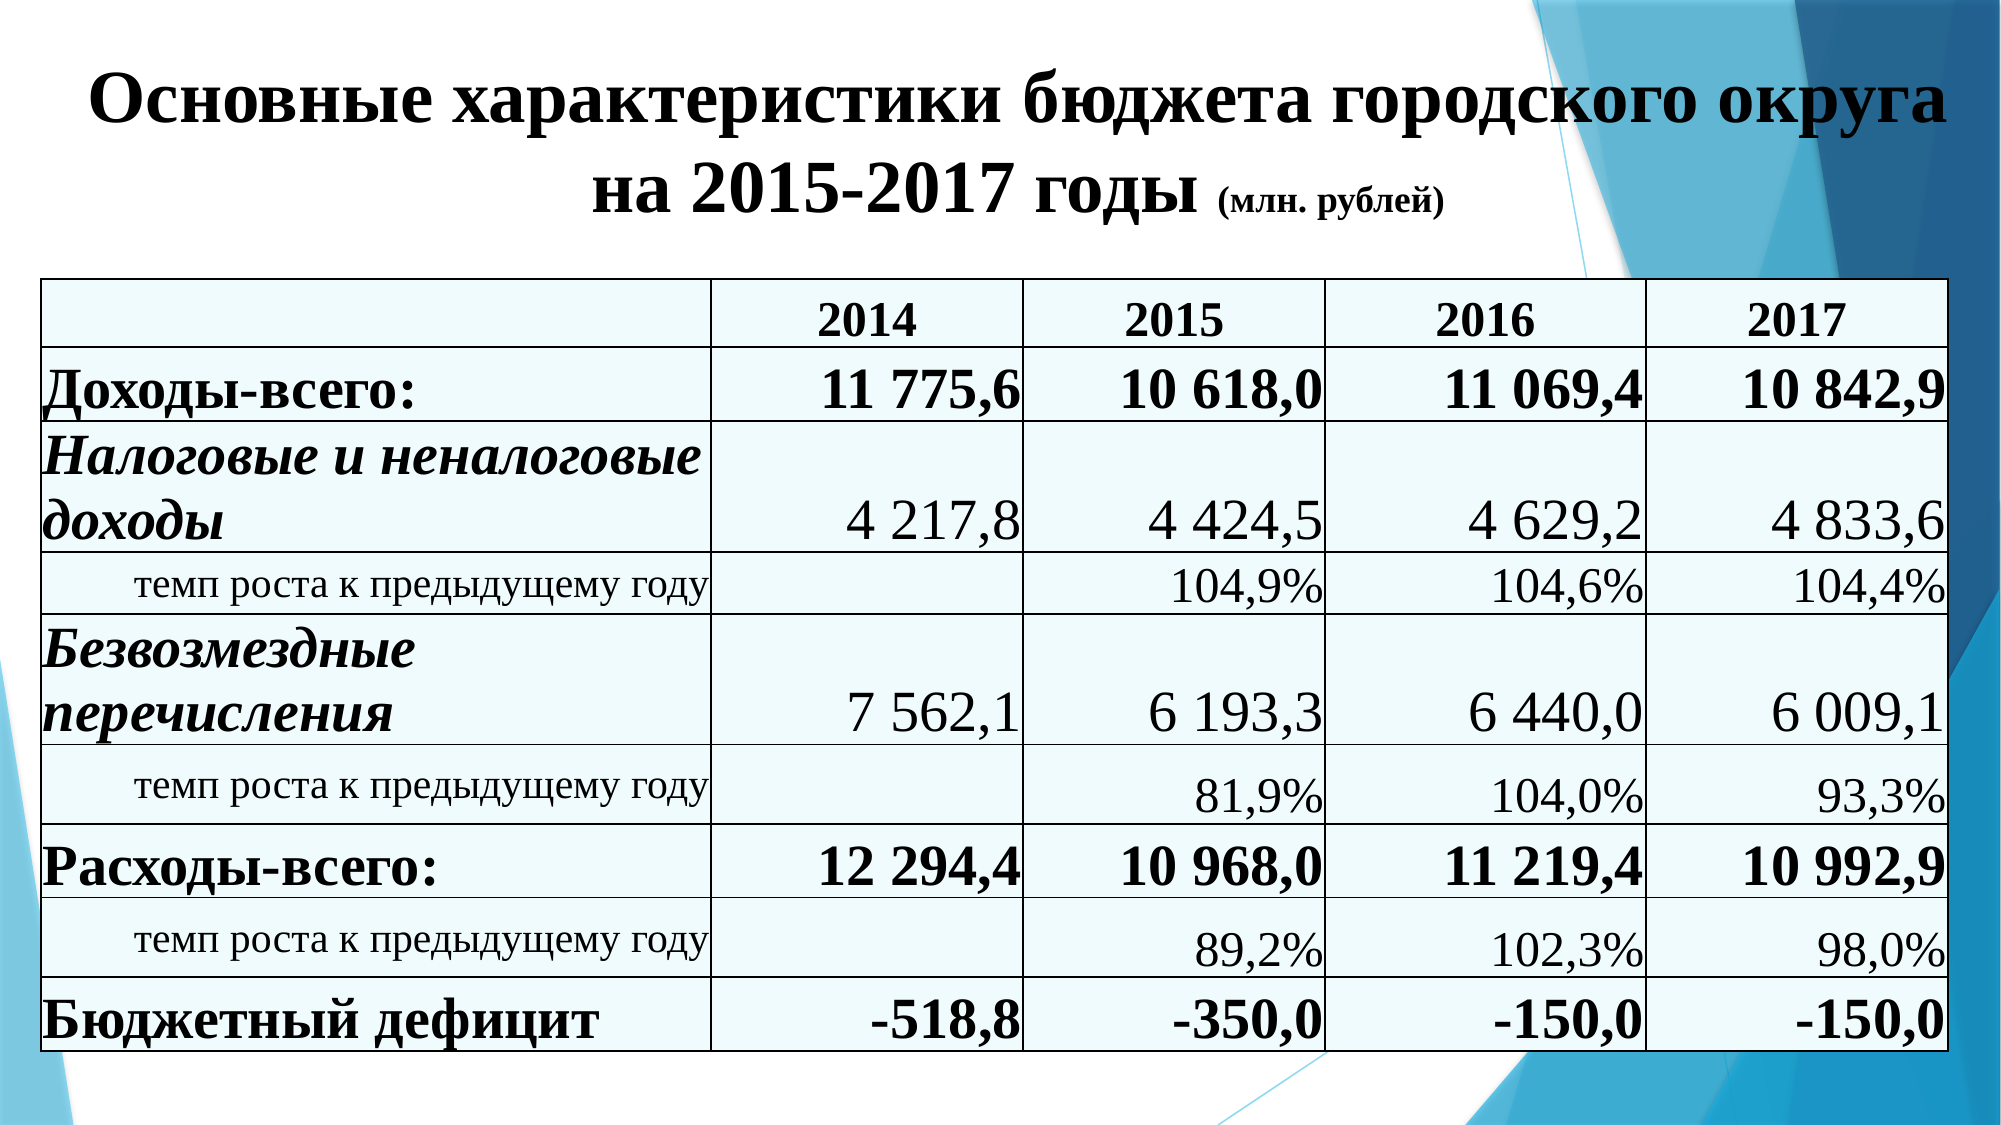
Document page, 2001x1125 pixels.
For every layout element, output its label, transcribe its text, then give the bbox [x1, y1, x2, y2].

table_cell 12 294,4 [712, 825, 1022, 897]
table_header 2016 [1326, 280, 1645, 346]
table_cell 10 618,0 [1024, 348, 1324, 420]
table_cell 11 069,4 [1326, 348, 1645, 420]
table_cell [712, 745, 1022, 823]
table_cell 6 009,1 [1647, 615, 1947, 744]
table_cell 104,4% [1647, 553, 1947, 613]
table_cell темп роста к предыдущему году [42, 553, 710, 613]
table_cell 4 217,8 [712, 422, 1022, 551]
table_header 2015 [1024, 280, 1324, 346]
table_cell темп роста к предыдущему году [42, 898, 710, 976]
table_cell 7 562,1 [712, 615, 1022, 744]
table_cell 104,6% [1326, 553, 1645, 613]
table_cell 89,2% [1024, 898, 1324, 976]
table_cell Безвозмездные перечисления [42, 615, 710, 744]
table_cell 4 833,6 [1647, 422, 1947, 551]
table_cell 4 424,5 [1024, 422, 1324, 551]
table_header 2017 [1647, 280, 1947, 346]
table_cell 6 440,0 [1326, 615, 1645, 744]
slide_number 24 [1409, 991, 1522, 1051]
table_cell 81,9% [1024, 745, 1324, 823]
table_cell Расходы-всего: [42, 825, 710, 897]
table_cell 10 842,9 [1647, 348, 1947, 420]
table_cell 10 992,9 [1647, 825, 1947, 897]
table_cell 104,0% [1326, 745, 1645, 823]
table_cell [712, 898, 1022, 976]
table_cell -350,0 [1024, 978, 1324, 1050]
table_cell Налоговые и неналоговые доходы [42, 422, 710, 551]
table_cell Бюджетный дефицит [42, 978, 710, 1050]
table_cell Доходы-всего: [42, 348, 710, 420]
table_cell 93,3% [1647, 745, 1947, 823]
table_cell 98,0% [1647, 898, 1947, 976]
table_cell 6 193,3 [1024, 615, 1324, 744]
table_cell [712, 553, 1022, 613]
title Основные характеристики бюджета городского округа на 2015-2017 годы (млн. рублей) [71, 40, 1965, 258]
table_cell 10 968,0 [1024, 825, 1324, 897]
table_cell -150,0 [1647, 978, 1947, 1050]
table_cell 4 629,2 [1326, 422, 1645, 551]
table_header [42, 280, 710, 346]
table_cell темп роста к предыдущему году [42, 745, 710, 823]
table_cell 104,9% [1024, 553, 1324, 613]
table_cell 11 219,4 [1326, 825, 1645, 897]
table_cell -518,8 [712, 978, 1022, 1050]
table_cell 11 775,6 [712, 348, 1022, 420]
table_cell -150,0 [1326, 978, 1645, 1050]
table_cell 102,3% [1326, 898, 1645, 976]
table_header 2014 [712, 280, 1022, 346]
